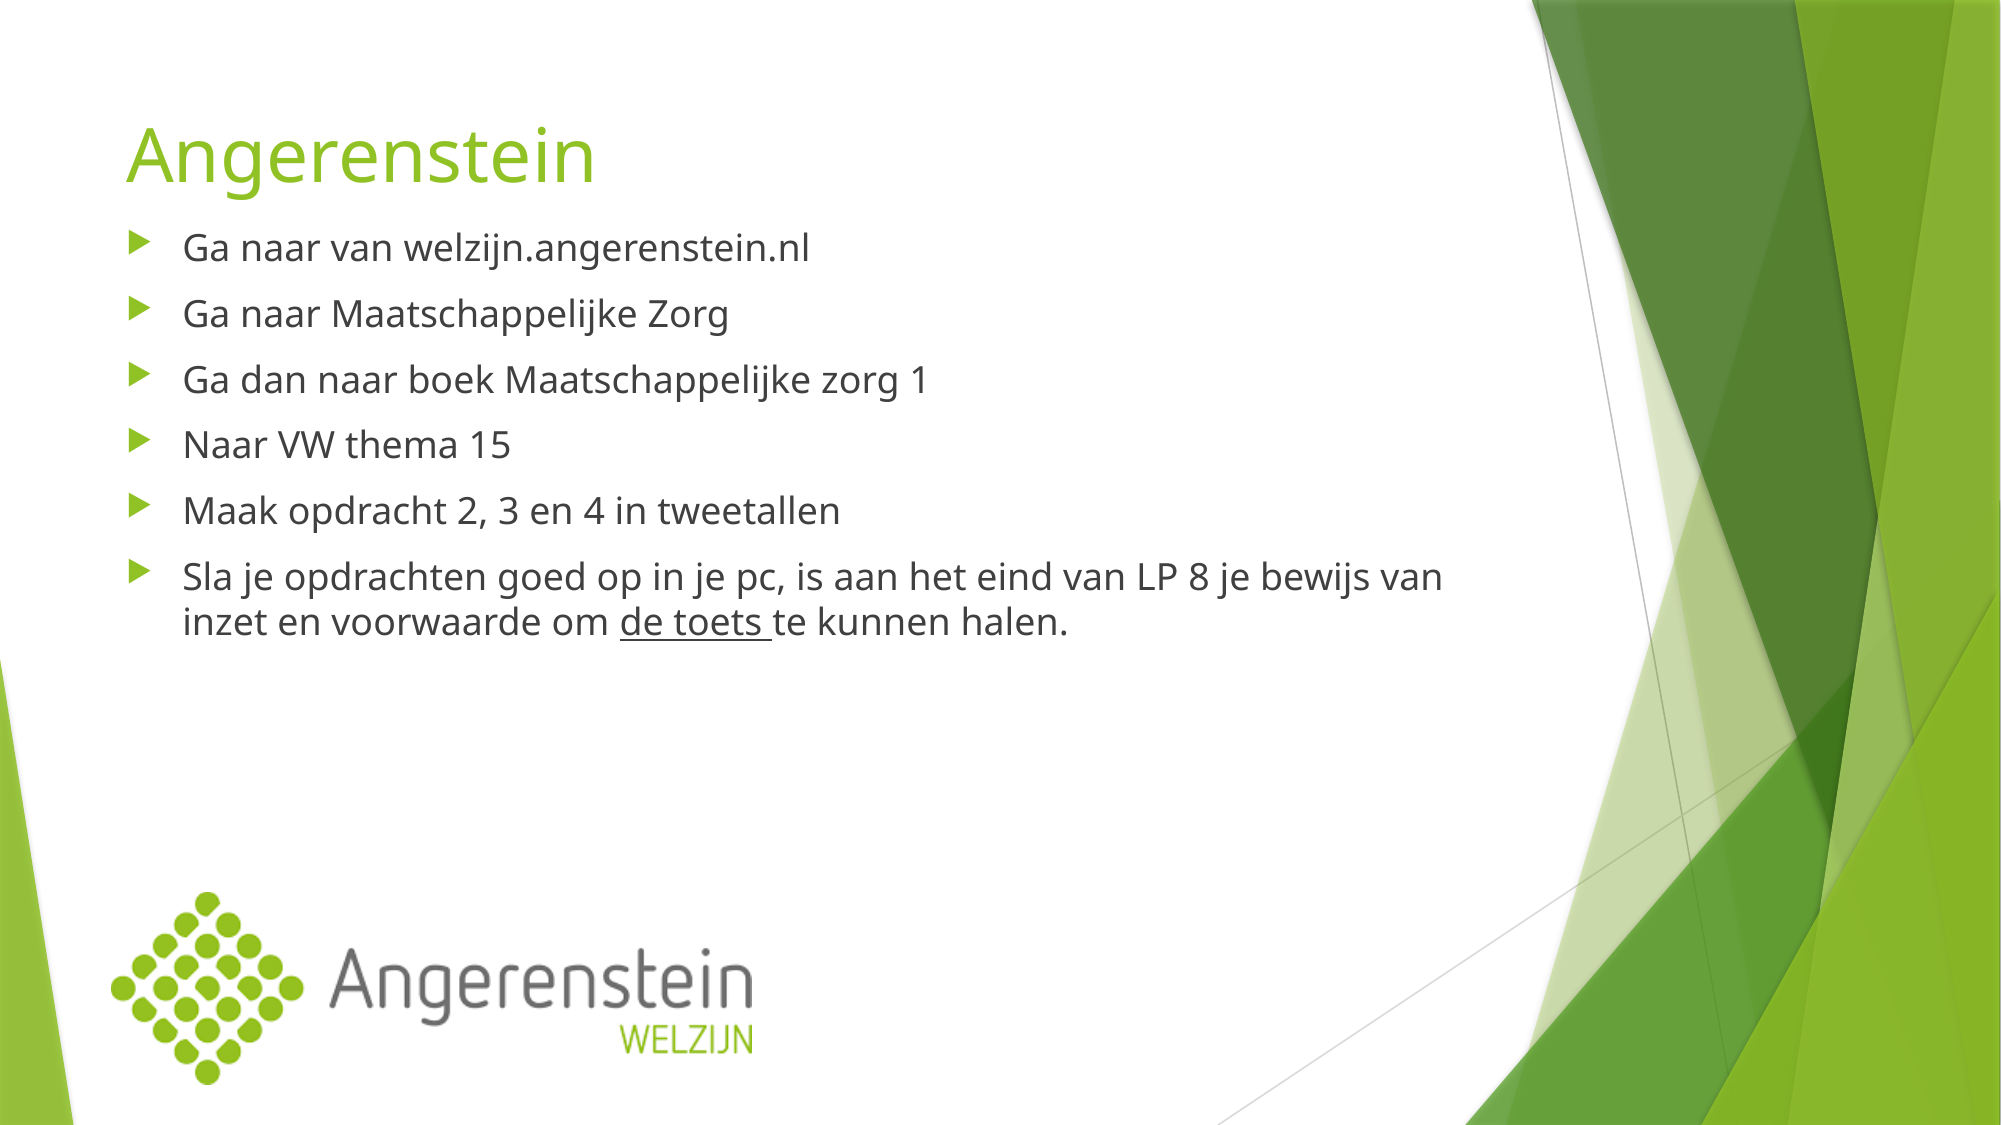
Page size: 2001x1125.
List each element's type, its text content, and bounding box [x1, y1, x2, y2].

list Ga naar van welzijn.angerenstein.nl Ga naar Maatschappelijke Zorg Ga dan naar boek Maatschappelijke zorg 1 Naar VW thema 15 Maak opdracht 2, 3 en 4 in tweetallen Sla je opdrachten goed op in je pc, is aan het eind van LP 8 je bewijs van inzet en voorwaarde om de toets te kunnen halen. [111, 216, 1522, 853]
picture [110, 892, 753, 1086]
title Angerenstein [111, 99, 1522, 216]
